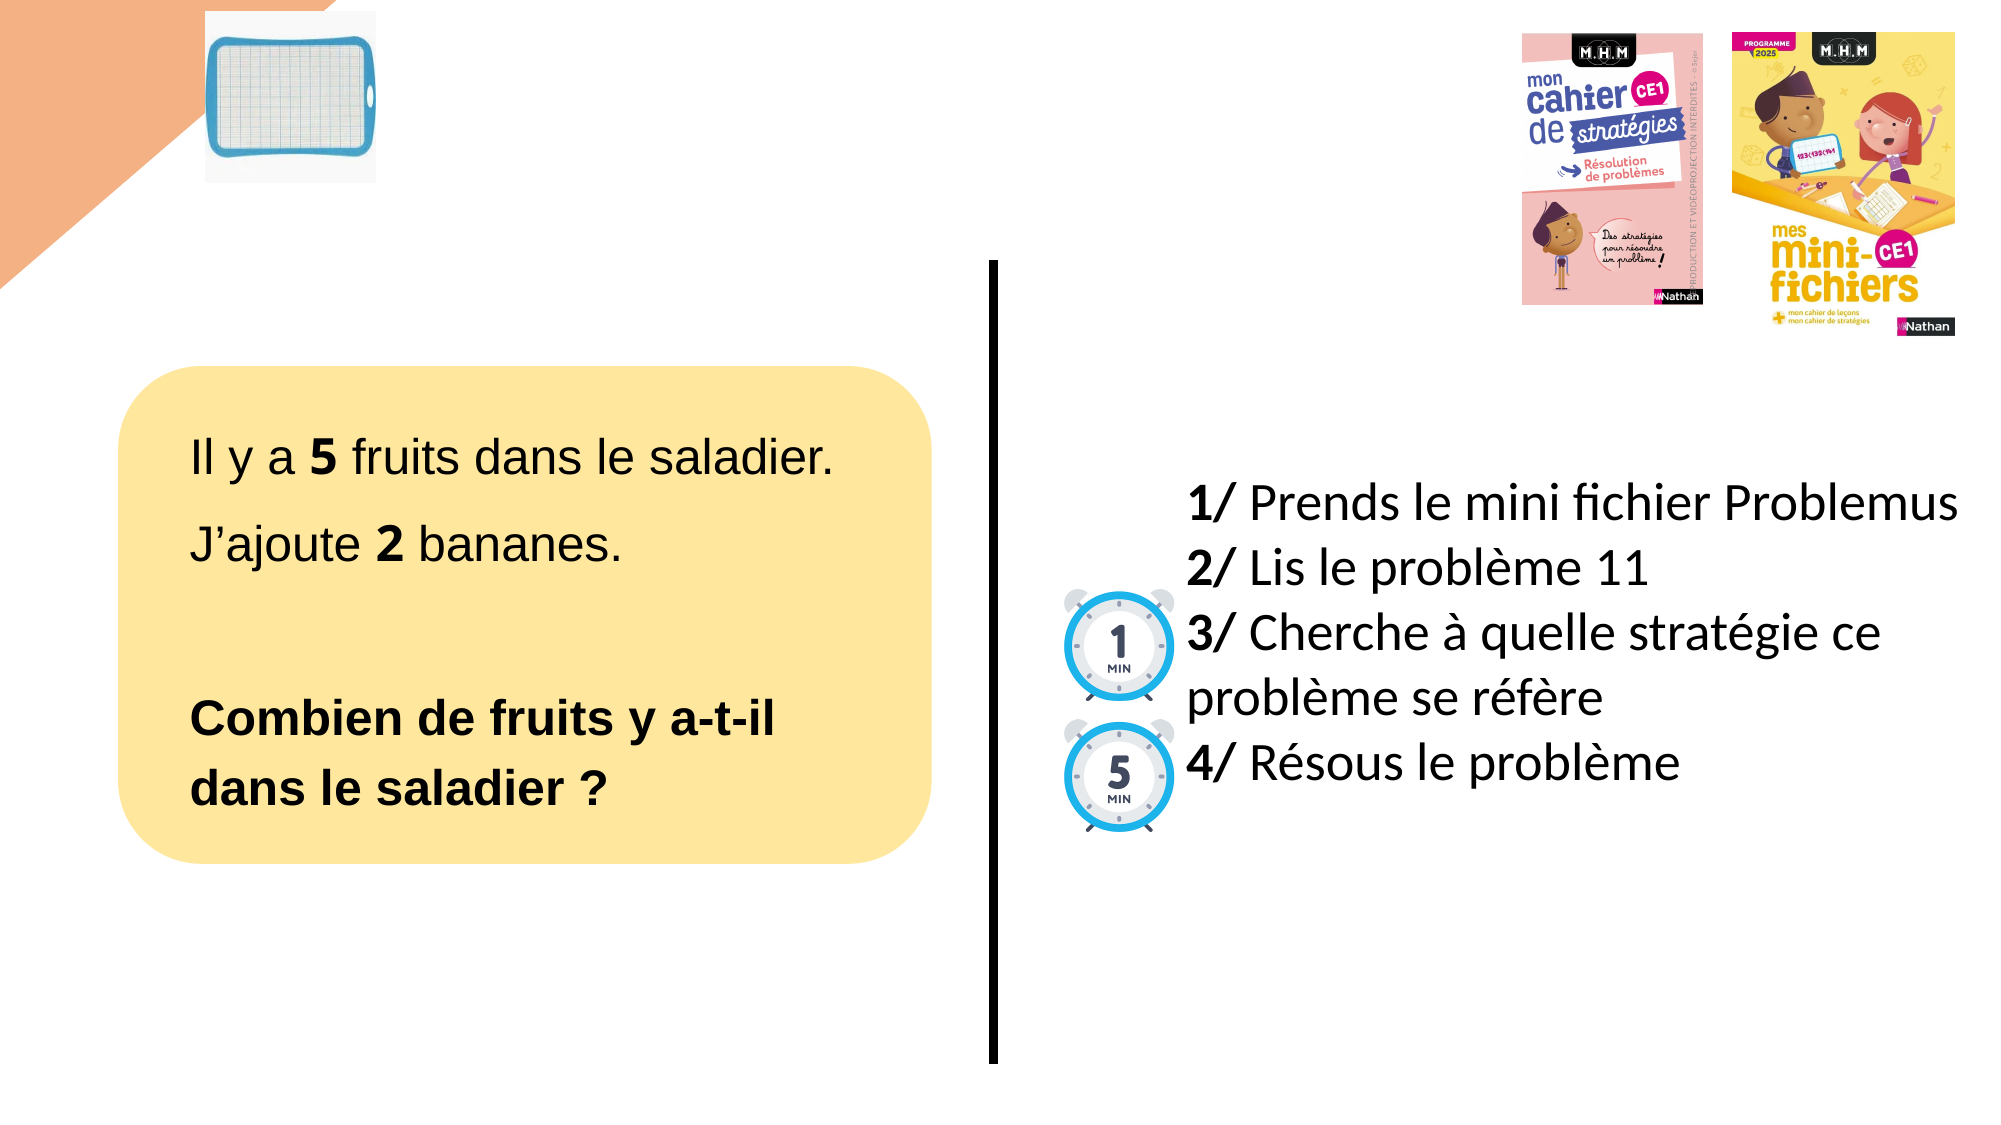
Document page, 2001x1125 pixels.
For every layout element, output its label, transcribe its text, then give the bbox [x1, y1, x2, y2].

picture [1063, 719, 1175, 832]
picture [1522, 32, 1703, 305]
text_box 1/ Prends le mini fichier Problemus 2/ Lis le problème 11 3/ Cherche à quelle stratégie ce problème se réfère 4/ Résous le problème [1171, 458, 2000, 799]
picture [205, 11, 376, 183]
text_box Il y a 5 fruits dans le saladier. J’ajoute 2 bananes. Combien de fruits y a-t-il dans le saladier ? [117, 364, 933, 865]
picture [1732, 32, 1955, 343]
text_box [0, 0, 337, 290]
picture [1063, 589, 1175, 701]
